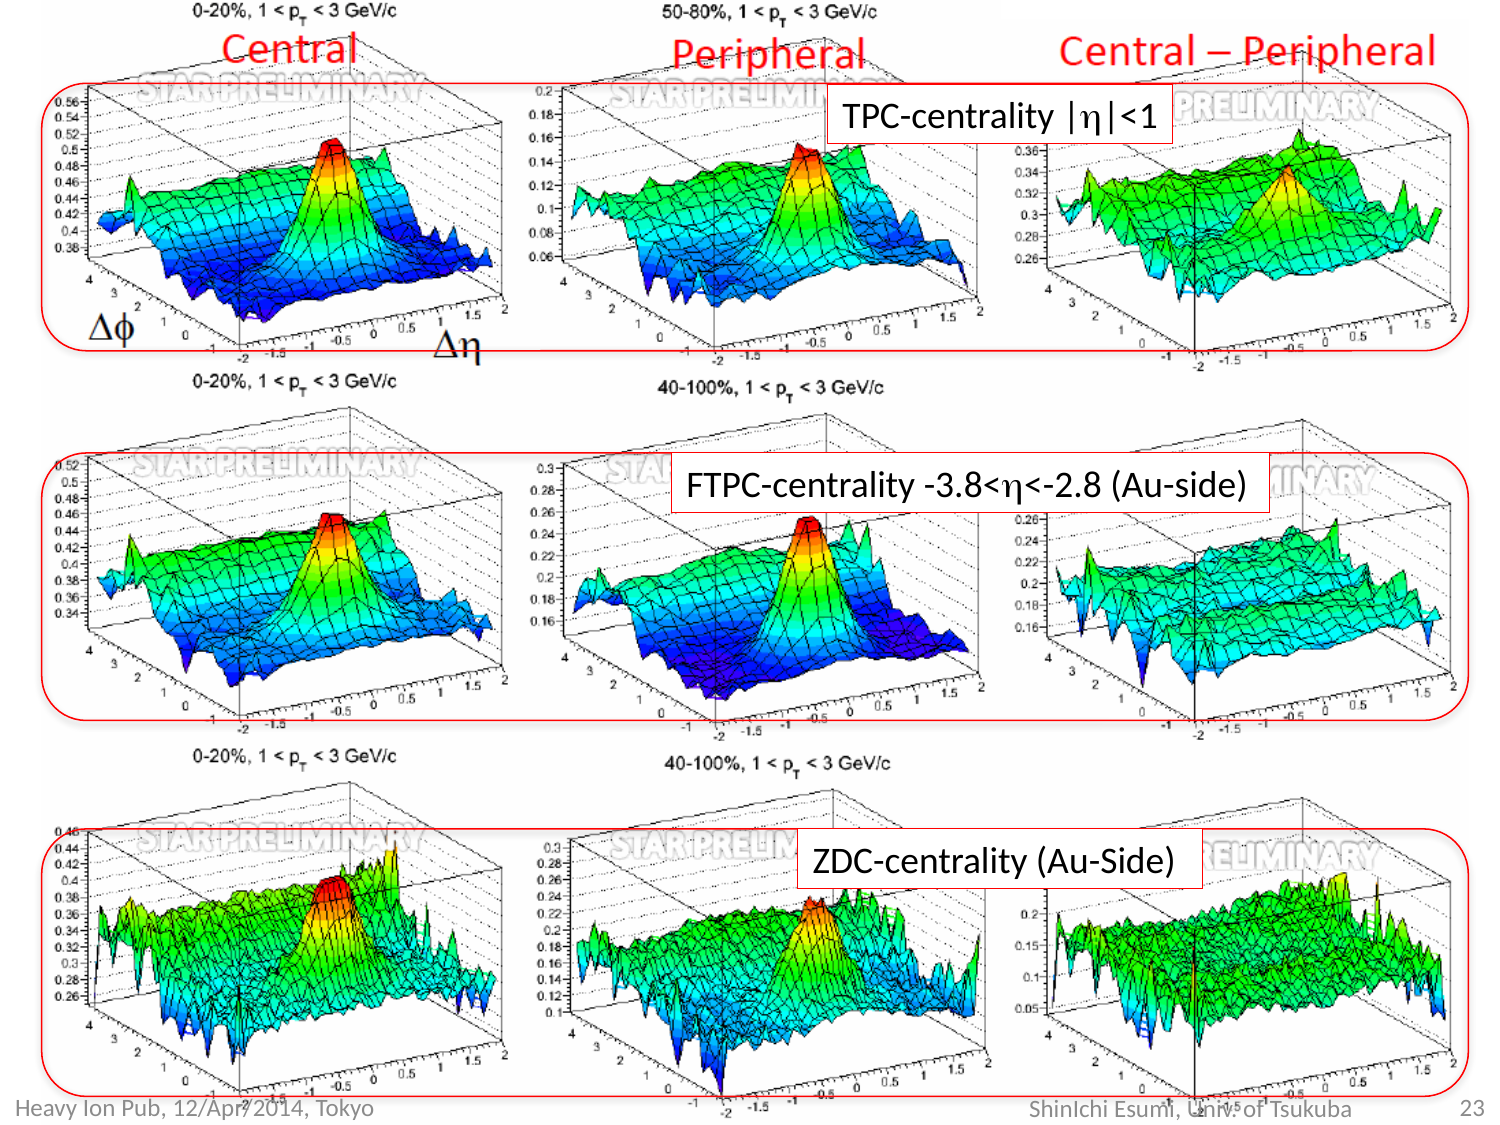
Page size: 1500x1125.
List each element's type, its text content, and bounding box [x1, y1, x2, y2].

slide_number Heavy Ion Pub, 12/Apr/2014, Tokyo [0, 1087, 36, 1125]
picture [41, 0, 1469, 1125]
slide_number 23 [1474, 1087, 1500, 1125]
